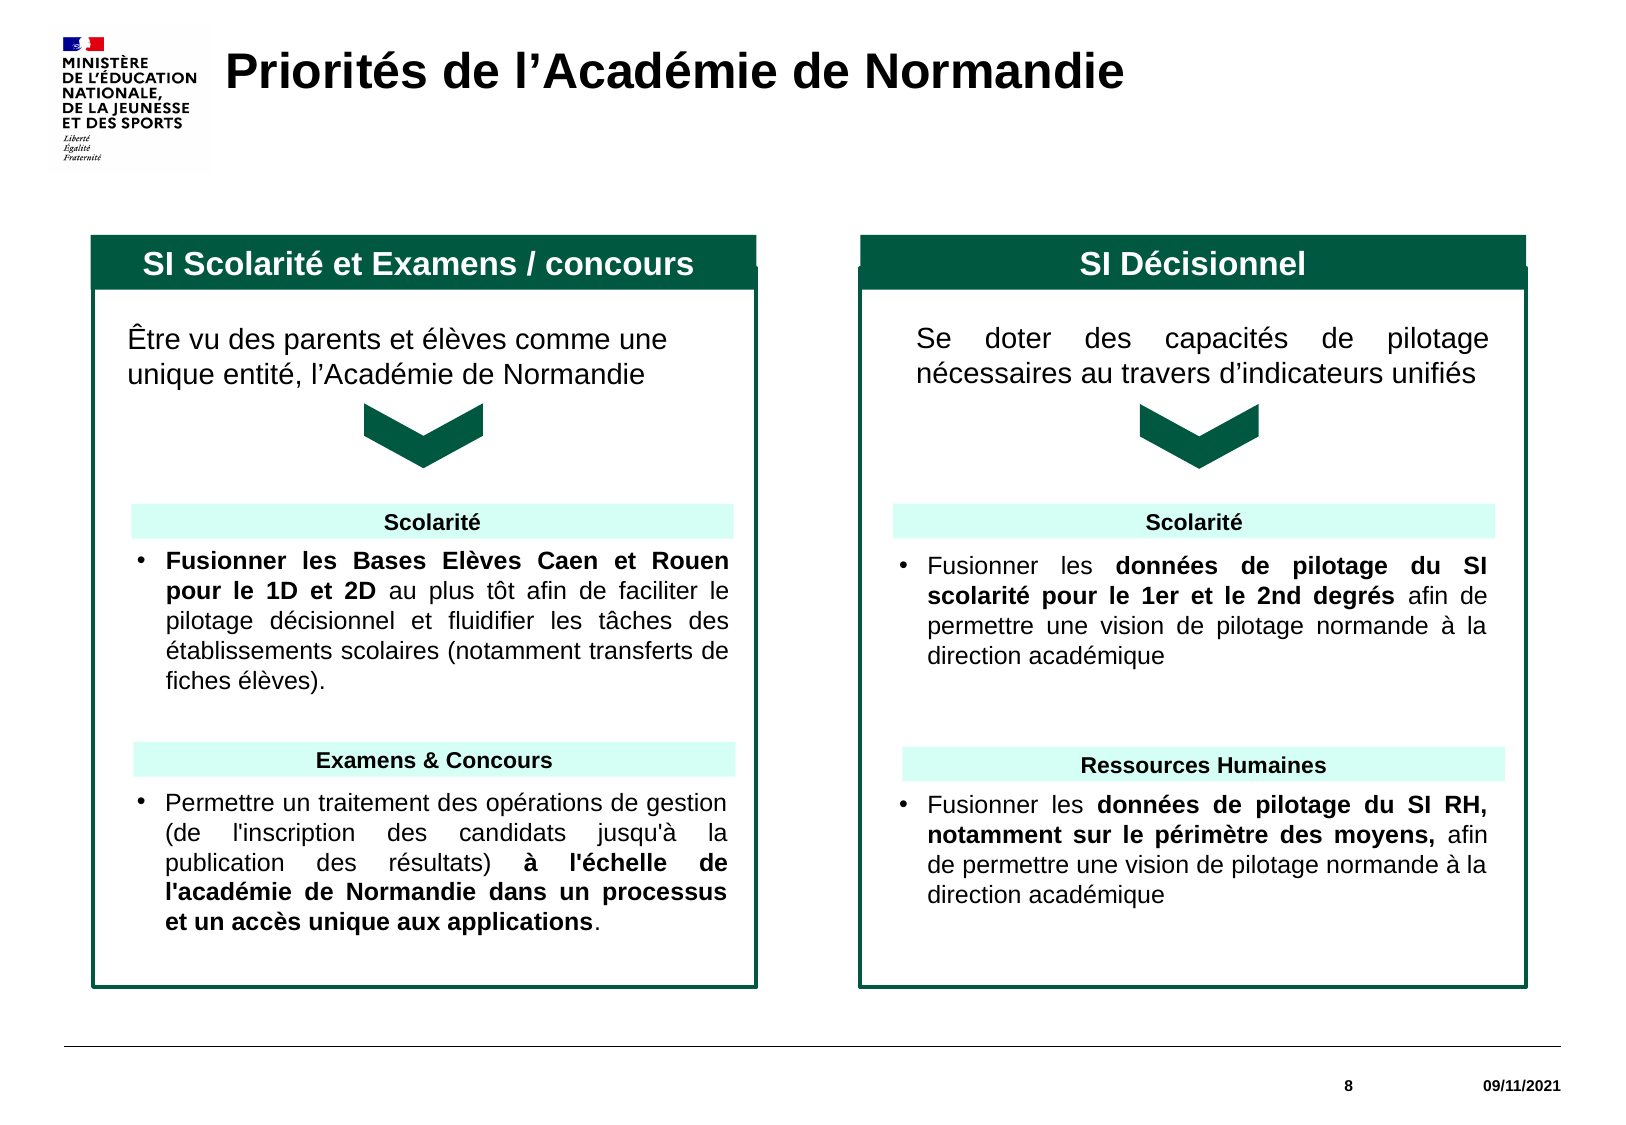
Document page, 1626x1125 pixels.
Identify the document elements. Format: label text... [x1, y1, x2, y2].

list Être vu des parents et élèves comme une unique entité, l’Académie de Normandie [127, 320, 730, 404]
text_box [858, 266, 1528, 989]
text_box SI Décisionnel [860, 234, 1527, 290]
text_box Permettre un traitement des opérations de gestion (de l'inscription des candidats jusqu'à la publication des résultats) à l'échelle de l'académie de Normandie dans un processus et un accès unique aux applications. [122, 778, 744, 944]
text_box Fusionner les Bases Elèves Caen et Rouen pour le 1D et 2D au plus tôt afin de faciliter le pilotage décisionnel et fluidifier les tâches des établissements scolaires (notamment transferts de fiches élèves). [122, 537, 746, 702]
text_box Se doter des capacités de pilotage nécessaires au travers d’indicateurs unifiés [898, 301, 1508, 388]
title Priorités de l’Académie de Normandie [225, 45, 1625, 125]
text_box Examens & Concours [131, 740, 738, 779]
slide_number 8 [1113, 1046, 1354, 1125]
text_box [1137, 402, 1261, 471]
text_box Fusionner les données de pilotage du SI RH, notamment sur le périmètre des moyens, afin de permettre une vision de pilotage normande à la direction académique [884, 781, 1503, 916]
text_box Ressources Humaines [900, 745, 1507, 783]
text_box [362, 401, 485, 471]
text_box Scolarité [891, 502, 1497, 540]
text_box Scolarité [129, 502, 736, 541]
text_box [91, 266, 758, 989]
text_box Fusionner les données de pilotage du SI scolarité pour le 1er et le 2nd degrés afin de permettre une vision de pilotage normande à la direction académique [884, 542, 1503, 677]
text_box SI Scolarité et Examens / concours [90, 234, 757, 290]
picture [48, 23, 211, 174]
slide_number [1354, 1046, 1562, 1125]
